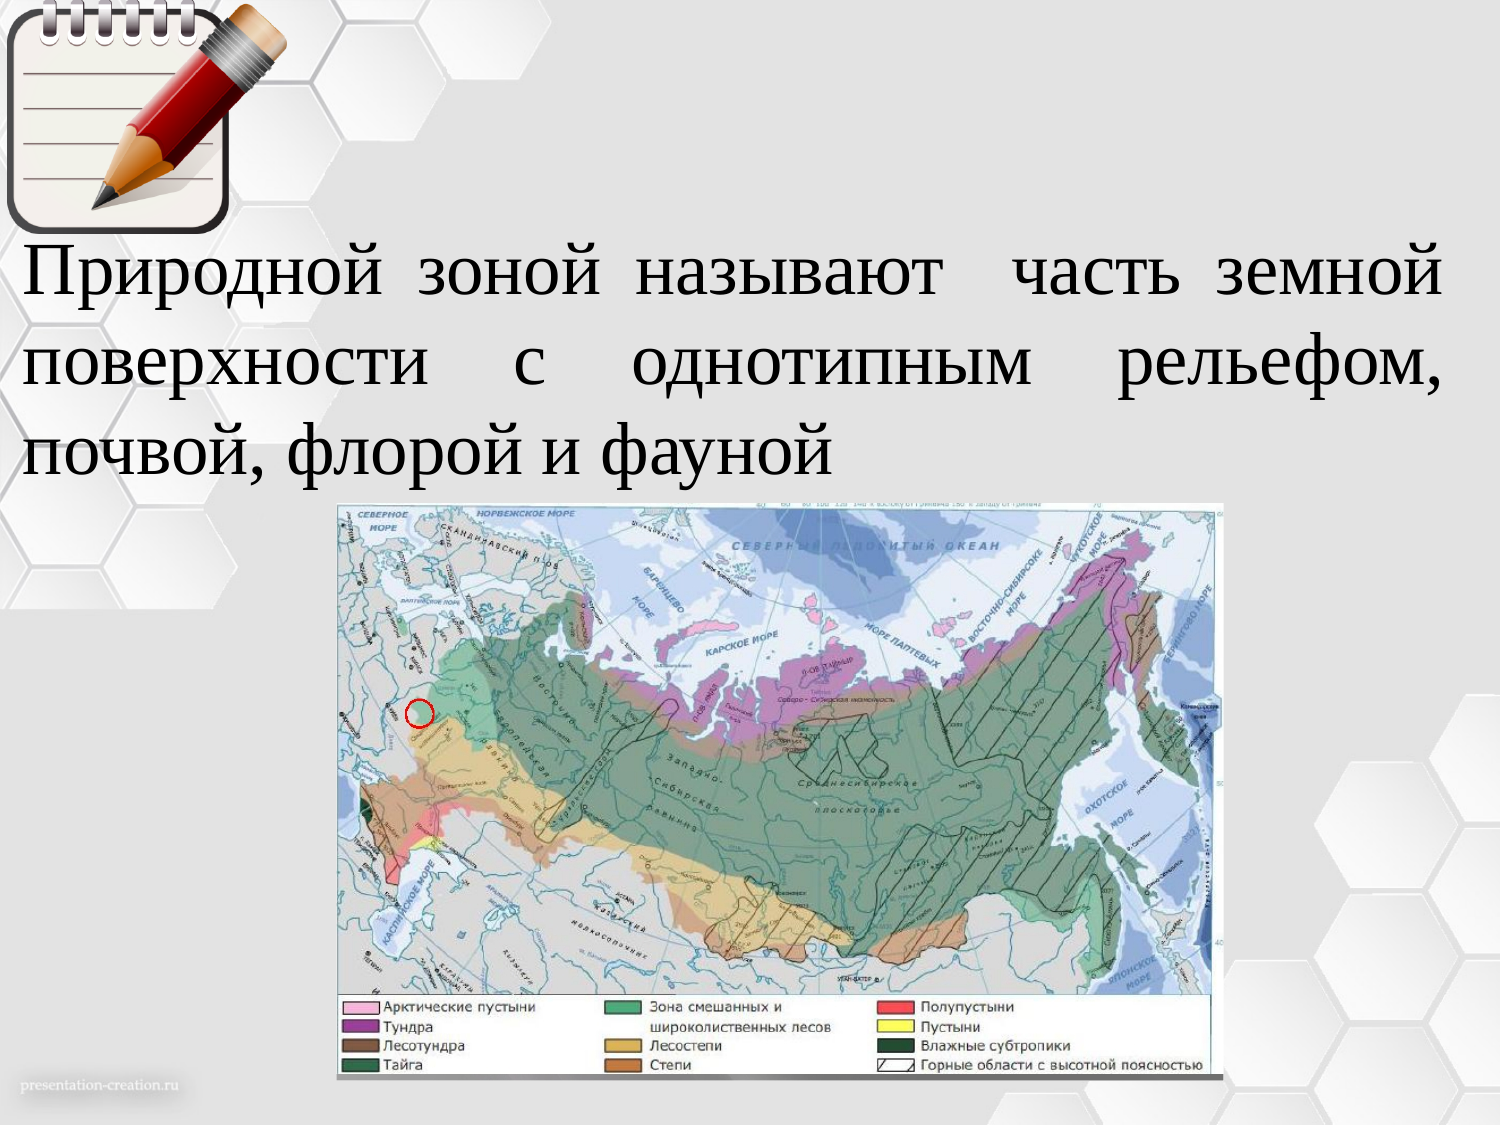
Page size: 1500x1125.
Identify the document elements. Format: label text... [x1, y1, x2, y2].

title Природной зоной называют часть земной поверхности с однотипным рельефом, почвой, флорой и фауной [7, 112, 1461, 597]
picture [0, 0, 1500, 1125]
